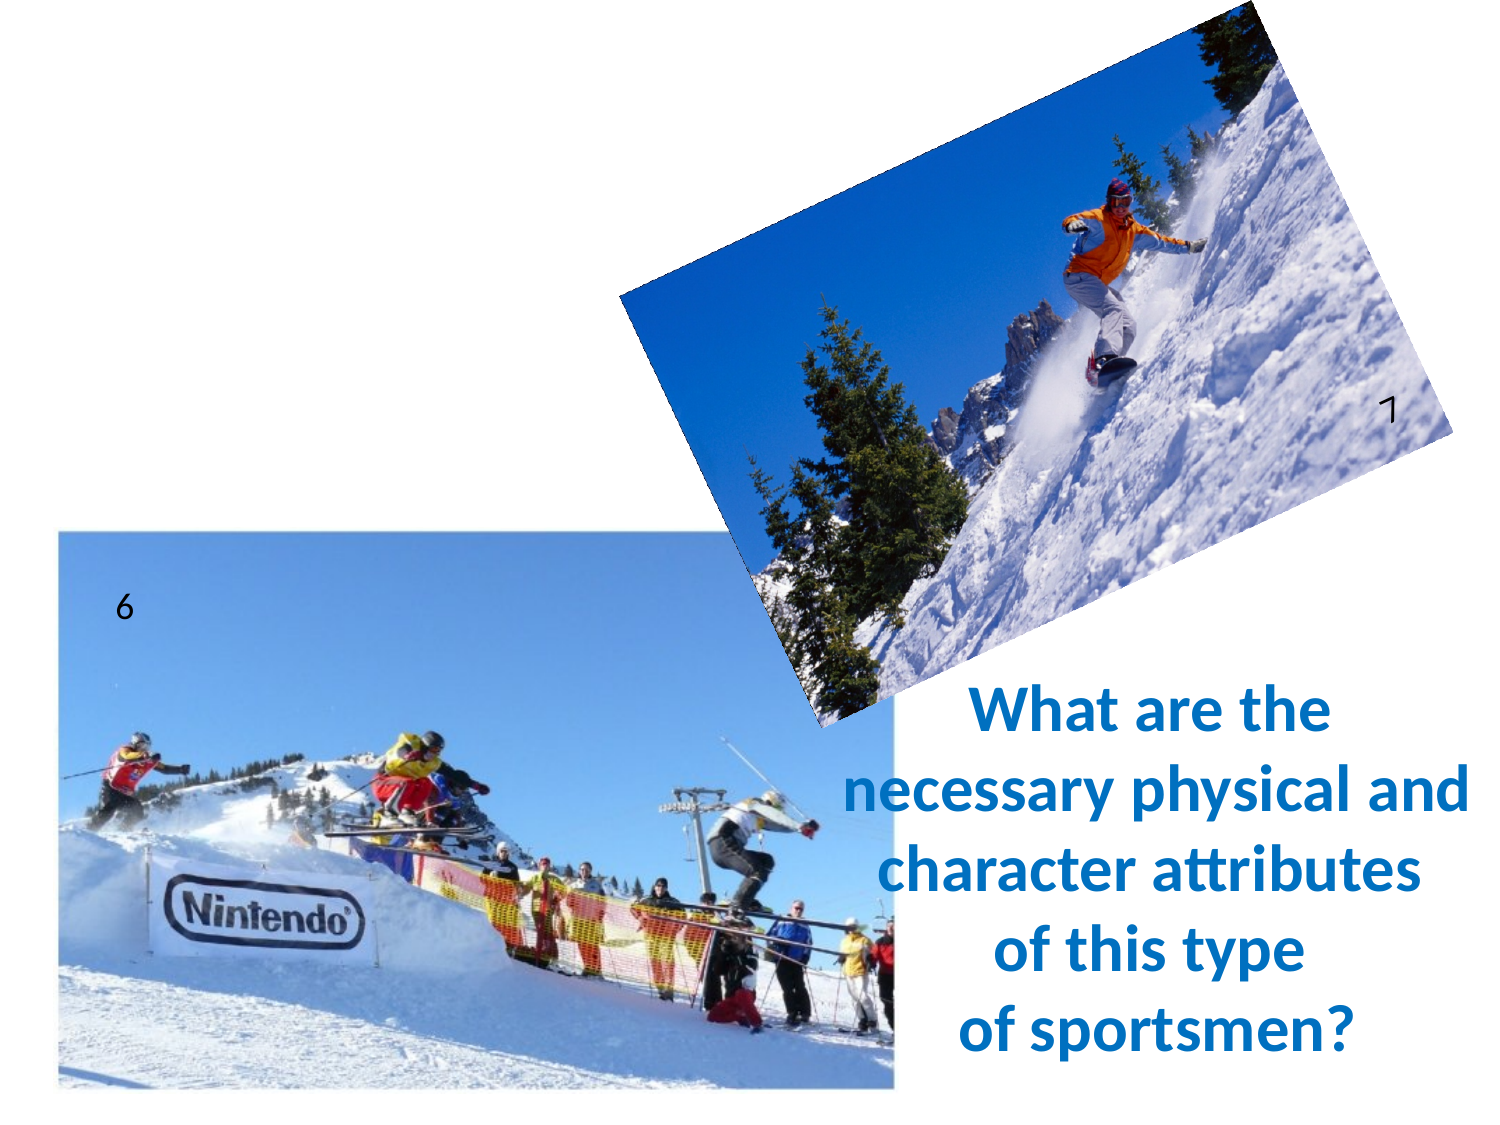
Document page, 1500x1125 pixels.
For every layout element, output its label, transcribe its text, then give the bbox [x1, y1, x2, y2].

picture [620, 266, 686, 436]
picture [899, 603, 1087, 656]
picture [1385, 288, 1452, 464]
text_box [686, 125, 1385, 603]
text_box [52, 526, 899, 1095]
picture [986, 1, 1309, 125]
text_box What are the necessary physical and character attributes of this type of sportsmen? [903, 656, 1500, 1072]
